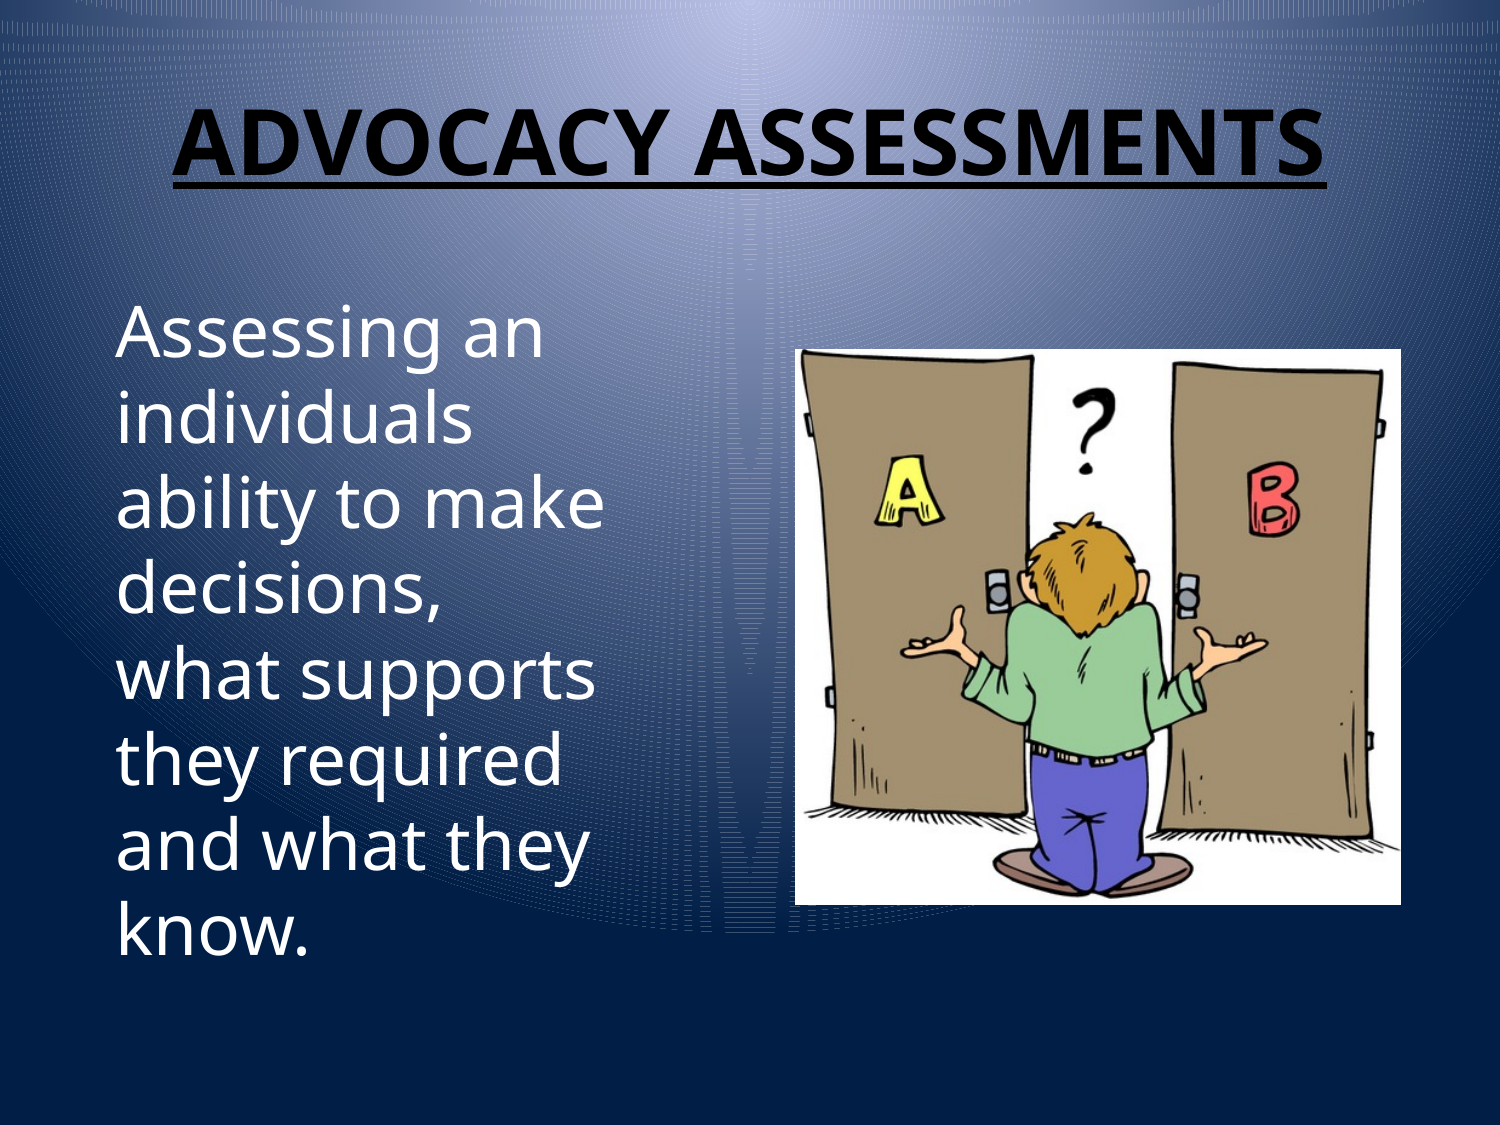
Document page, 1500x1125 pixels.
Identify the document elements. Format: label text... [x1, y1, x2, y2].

title ADVOCACY ASSESSMENTS [75, 45, 1425, 233]
list Assessing an individuals ability to make decisions, what supports they required and what they know. [100, 278, 644, 988]
picture [795, 349, 1401, 906]
